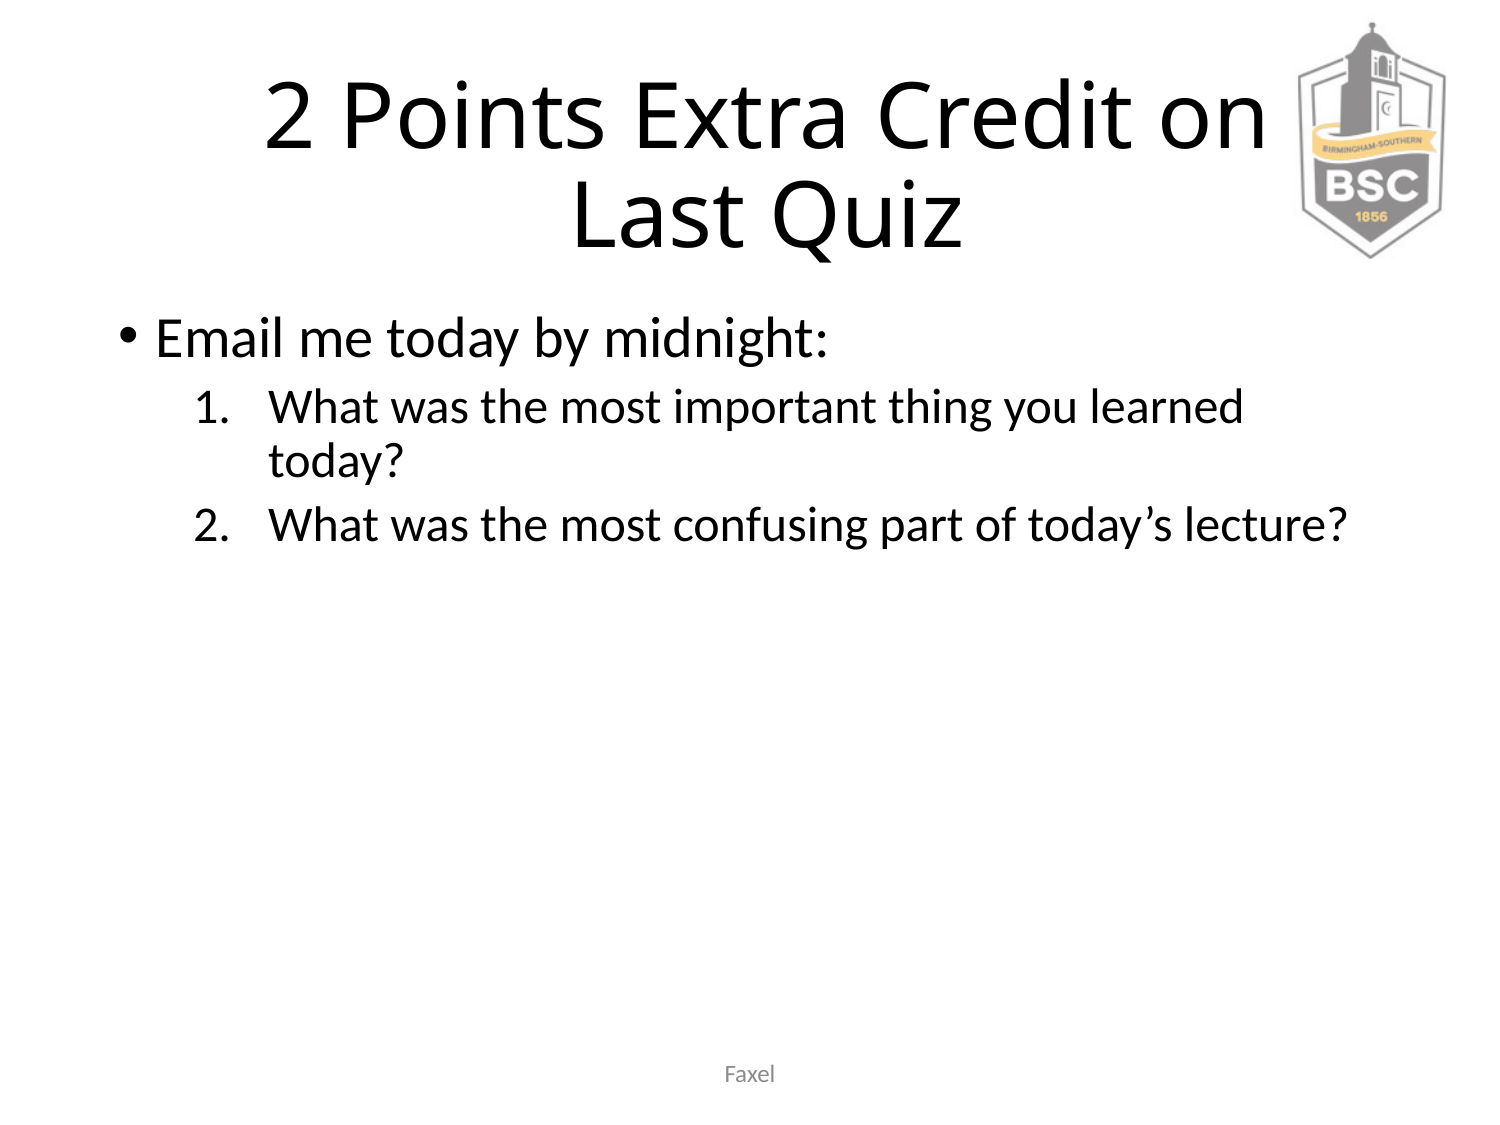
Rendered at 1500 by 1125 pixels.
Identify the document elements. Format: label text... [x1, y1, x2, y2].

list Email me today by midnight: What was the most important thing you learned today? What was the most confusing part of today’s lecture? [103, 299, 1397, 1014]
footer Faxel [496, 1042, 1004, 1103]
title 2 Points Extra Credit on Last Quiz [212, 59, 1322, 278]
picture [1283, 14, 1461, 269]
